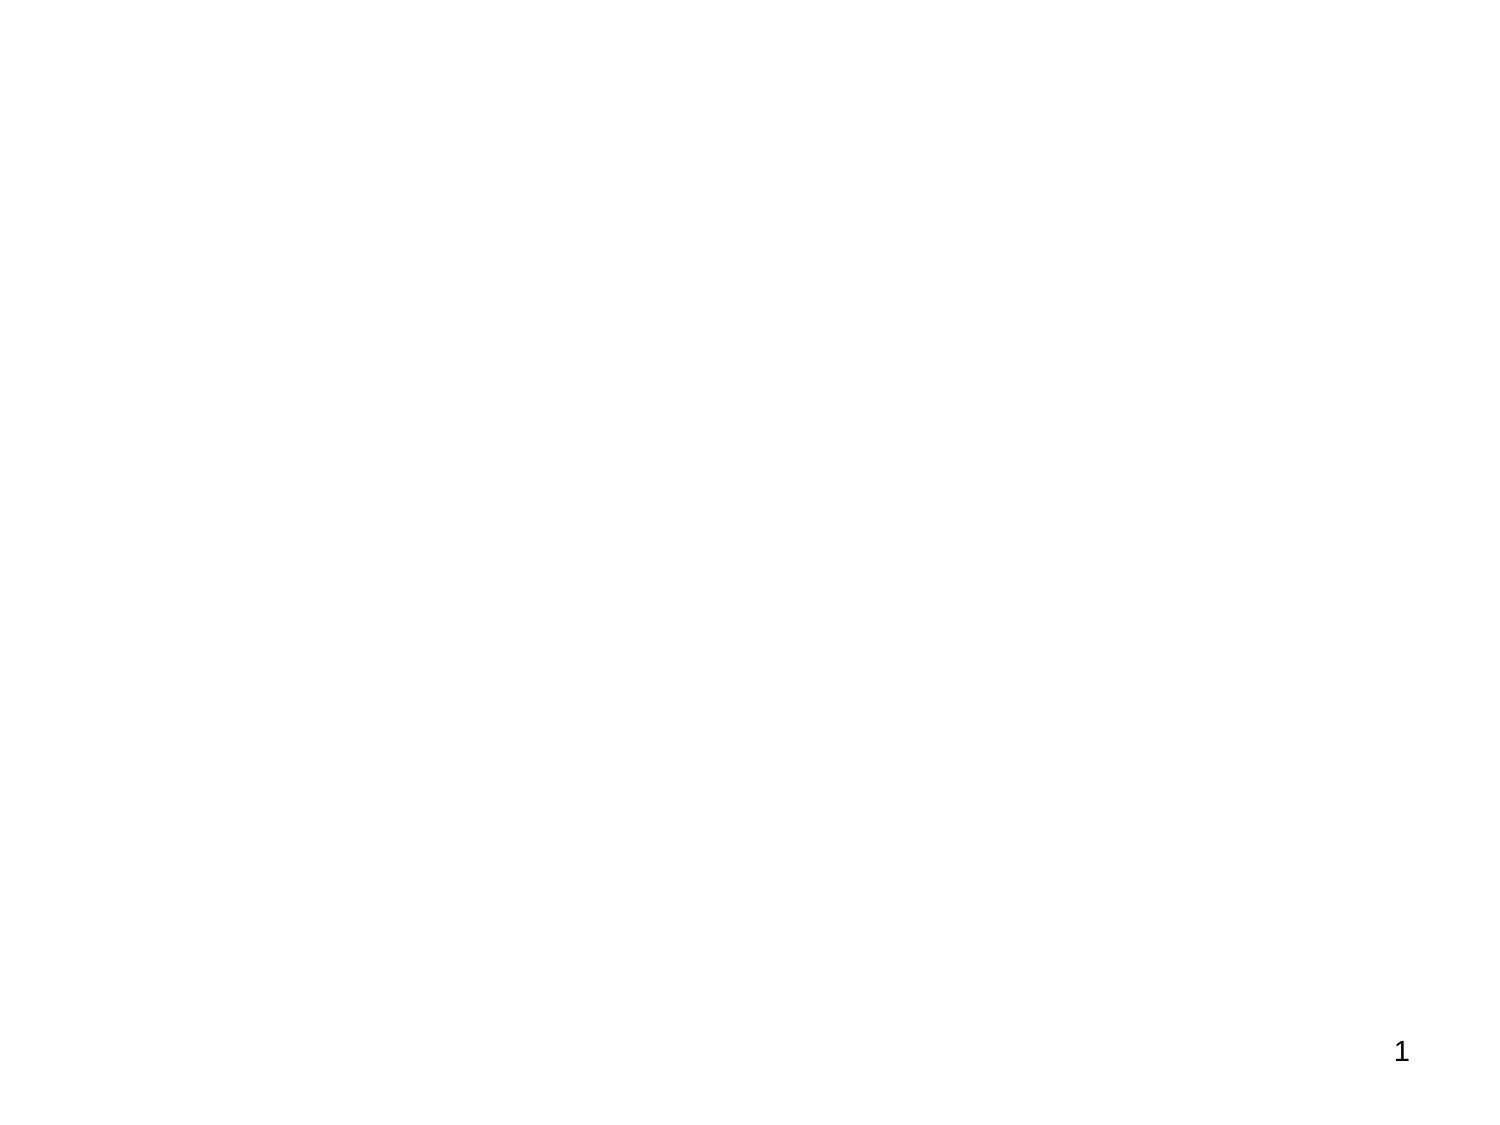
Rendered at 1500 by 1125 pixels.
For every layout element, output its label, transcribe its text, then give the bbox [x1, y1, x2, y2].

slide_number 1 [1074, 1024, 1425, 1103]
